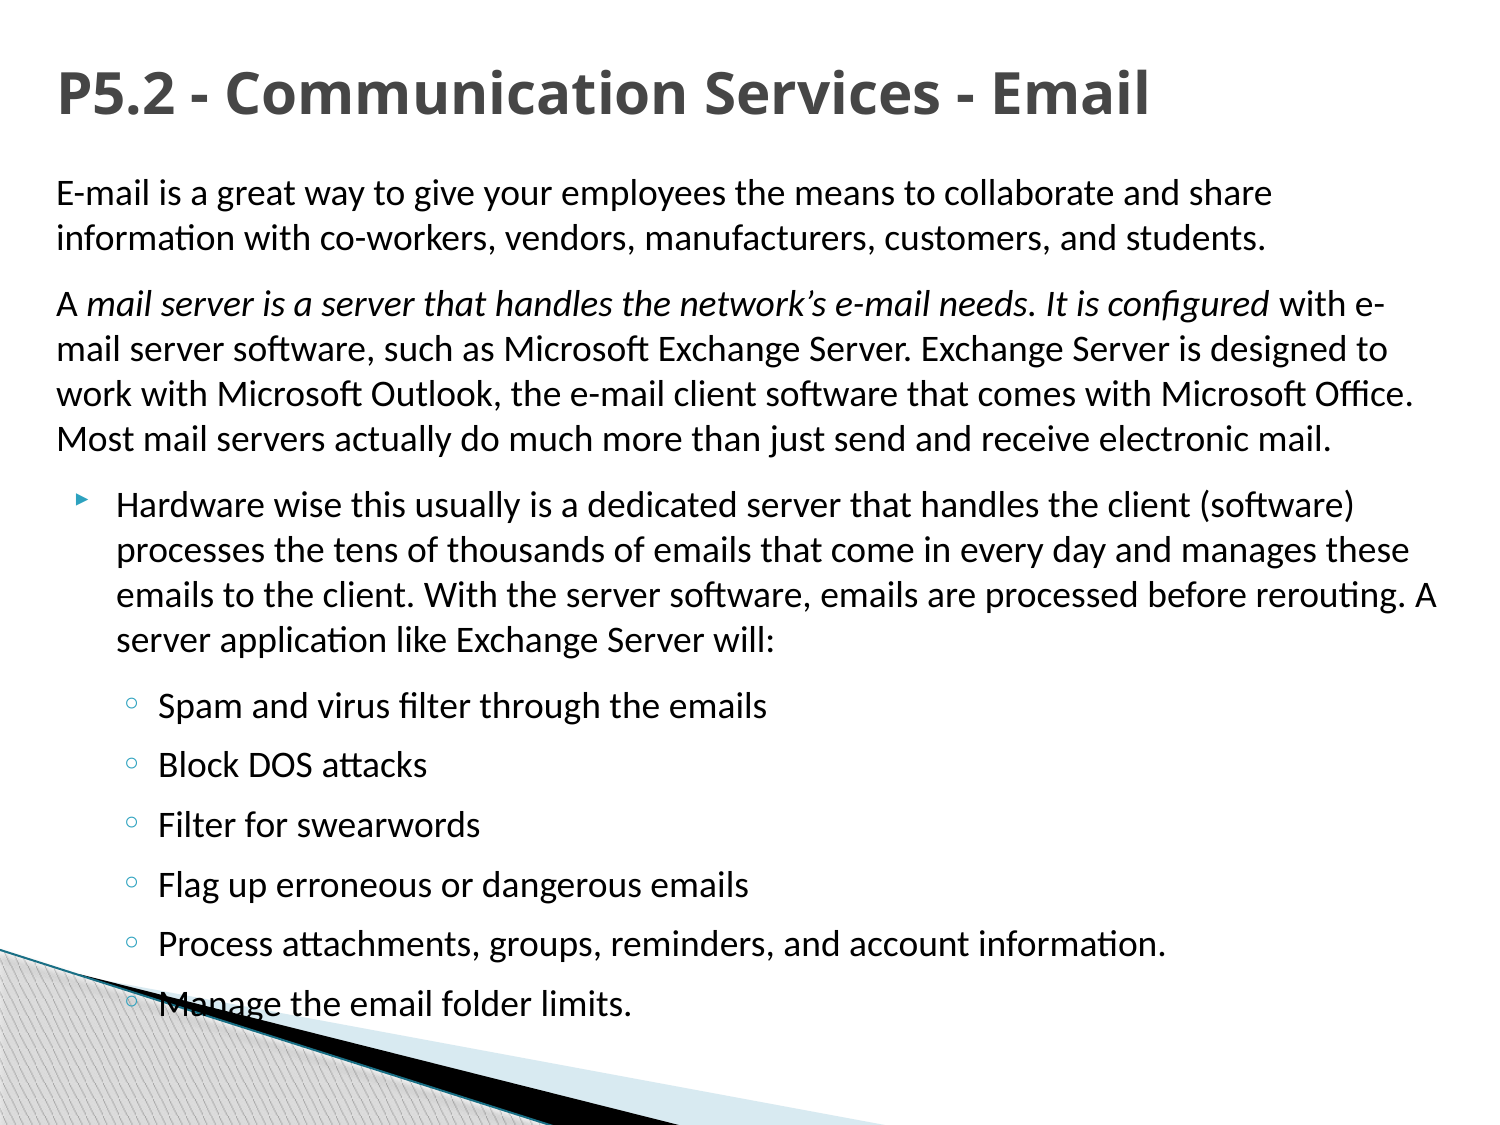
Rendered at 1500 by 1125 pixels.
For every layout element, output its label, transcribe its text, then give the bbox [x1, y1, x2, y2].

title P5.2 - Communication Services - Email [41, 21, 1459, 161]
list E-mail is a great way to give your employees the means to collaborate and share information with co-workers, vendors, manufacturers, customers, and students. A mail server is a server that handles the network’s e-mail needs. It is configured with e-mail server software, such as Microsoft Exchange Server. Exchange Server is designed to work with Microsoft Outlook, the e-mail client software that comes with Microsoft Office. Most mail servers actually do much more than just send and receive electronic mail. Hardware wise this usually is a dedicated server that handles the client (software) processes the tens of thousands of emails that come in every day and manages these emails to the client. With the server software, emails are processed before rerouting. A server application like Exchange Server will: Spam and virus filter through the emails Block DOS attacks Filter for swearwords Flag up erroneous or dangerous emails Process attachments, groups, reminders, and account information. Manage the email folder limits. [41, 161, 1459, 1059]
